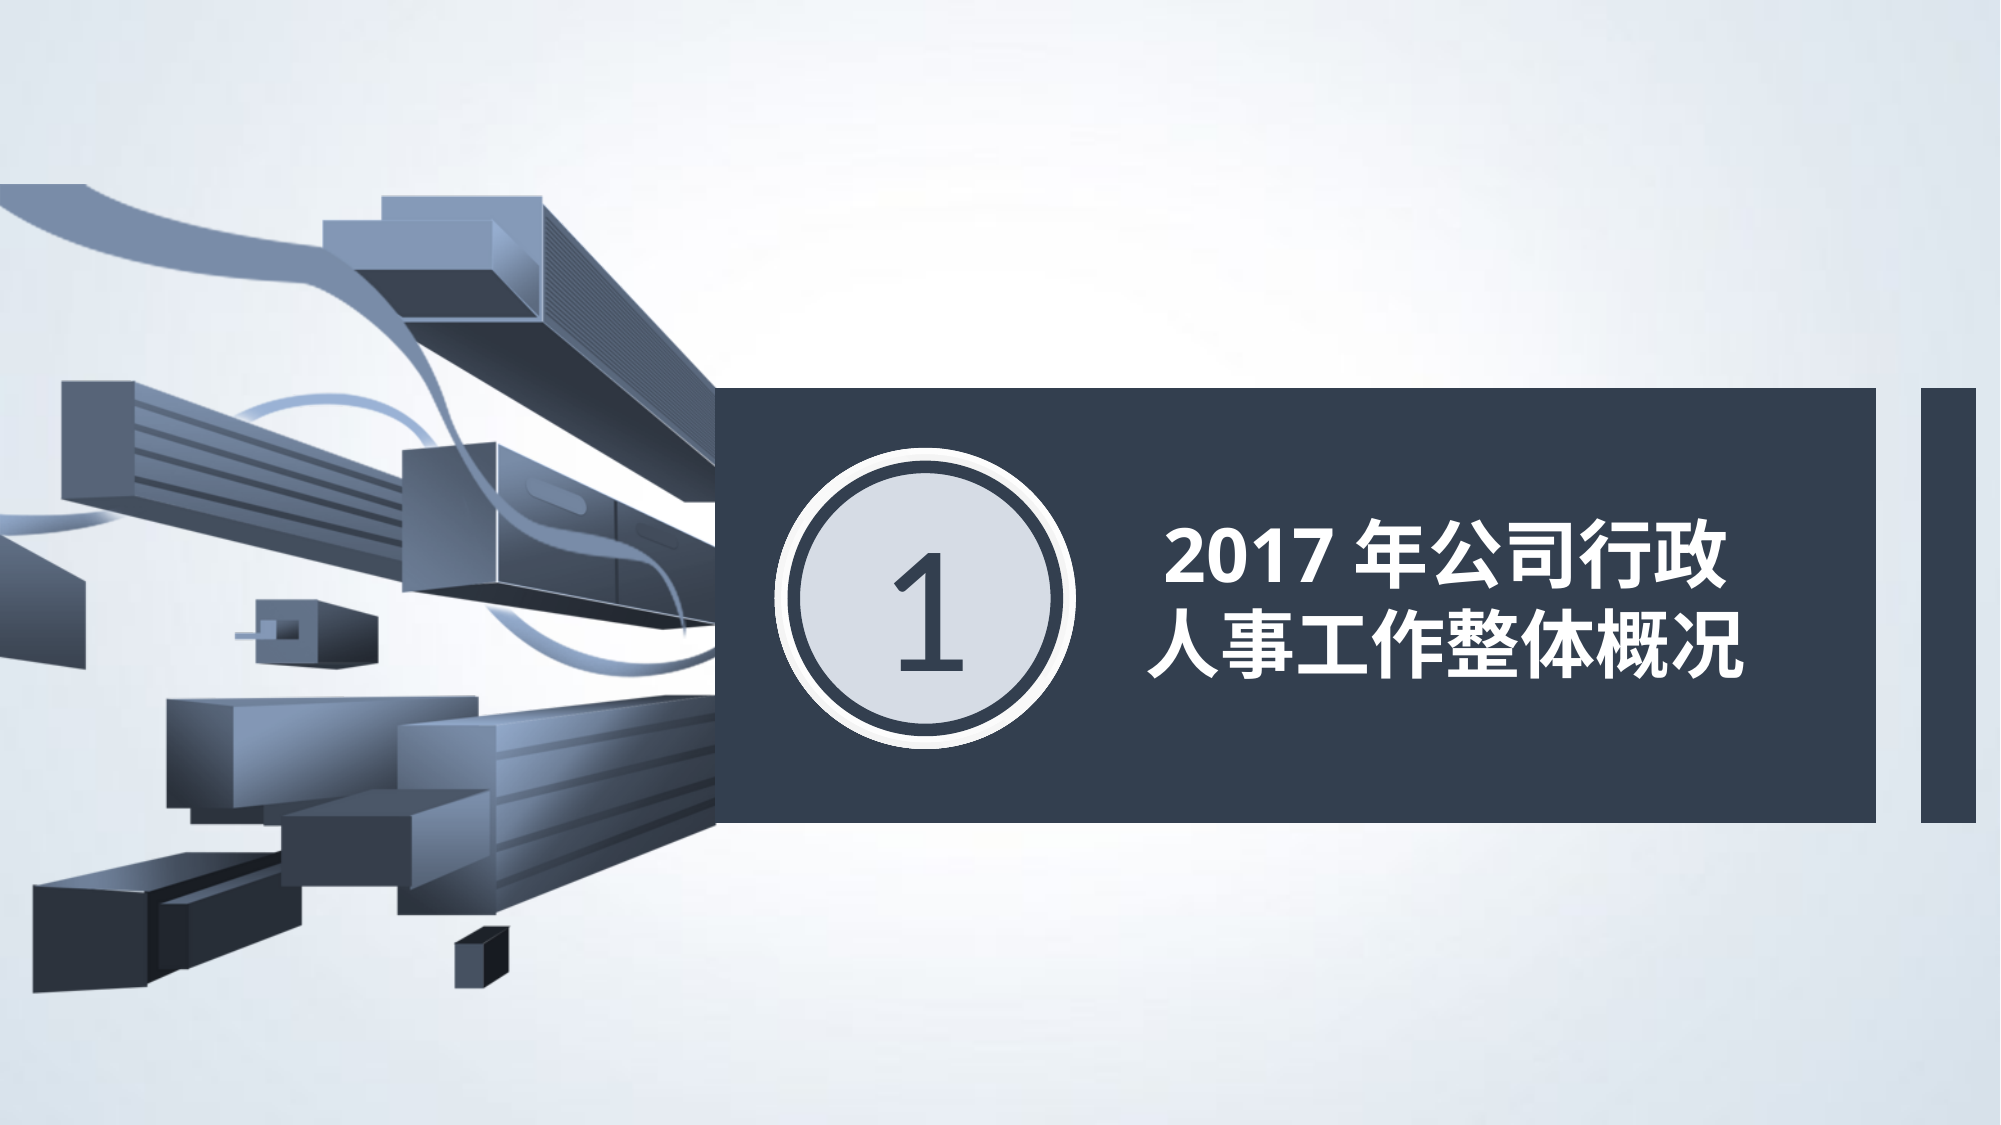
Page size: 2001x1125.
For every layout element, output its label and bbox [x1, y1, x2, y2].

picture [0, 0, 2001, 1125]
text_box [774, 447, 1076, 749]
text_box [716, 389, 1976, 822]
